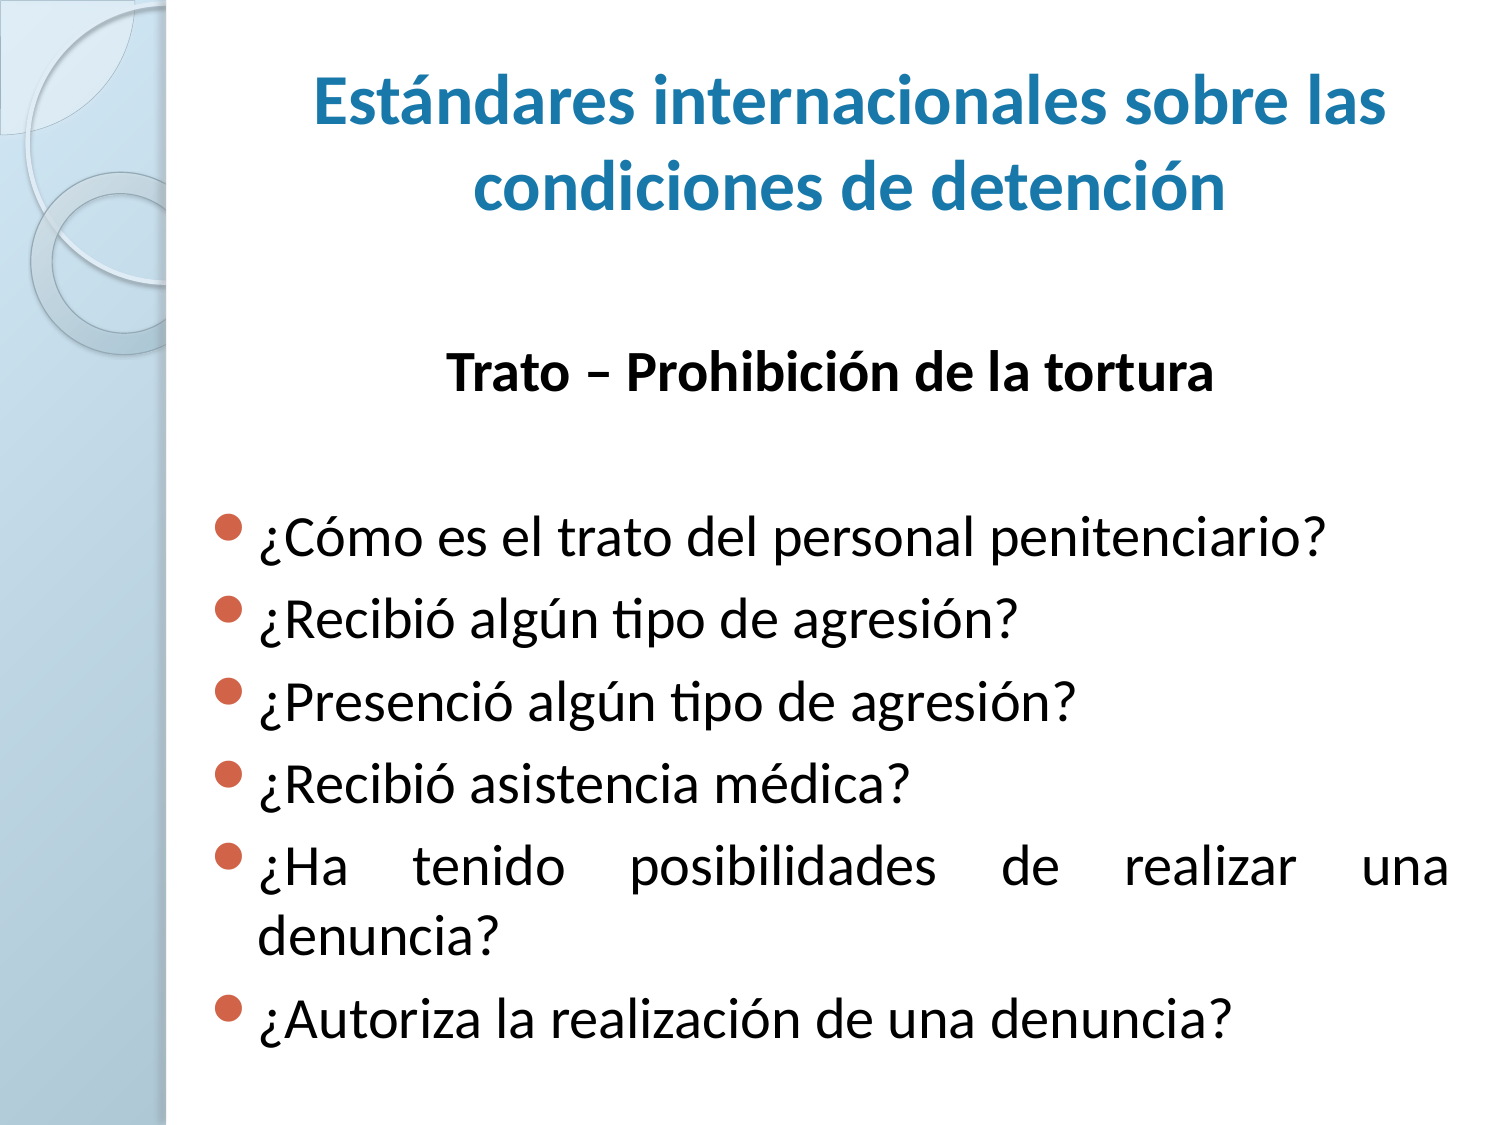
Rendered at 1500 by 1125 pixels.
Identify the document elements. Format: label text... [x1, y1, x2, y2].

title Estándares internacionales sobre las condiciones de detención [235, 45, 1466, 233]
list Trato – Prohibición de la tortura ¿Cómo es el trato del personal penitenciario? ¿Recibió algún tipo de agresión? ¿Presenció algún tipo de agresión? ¿Recibió asistencia médica? ¿Ha tenido posibilidades de realizar una denuncia? ¿Autoriza la realización de una denuncia? [183, 243, 1466, 1094]
